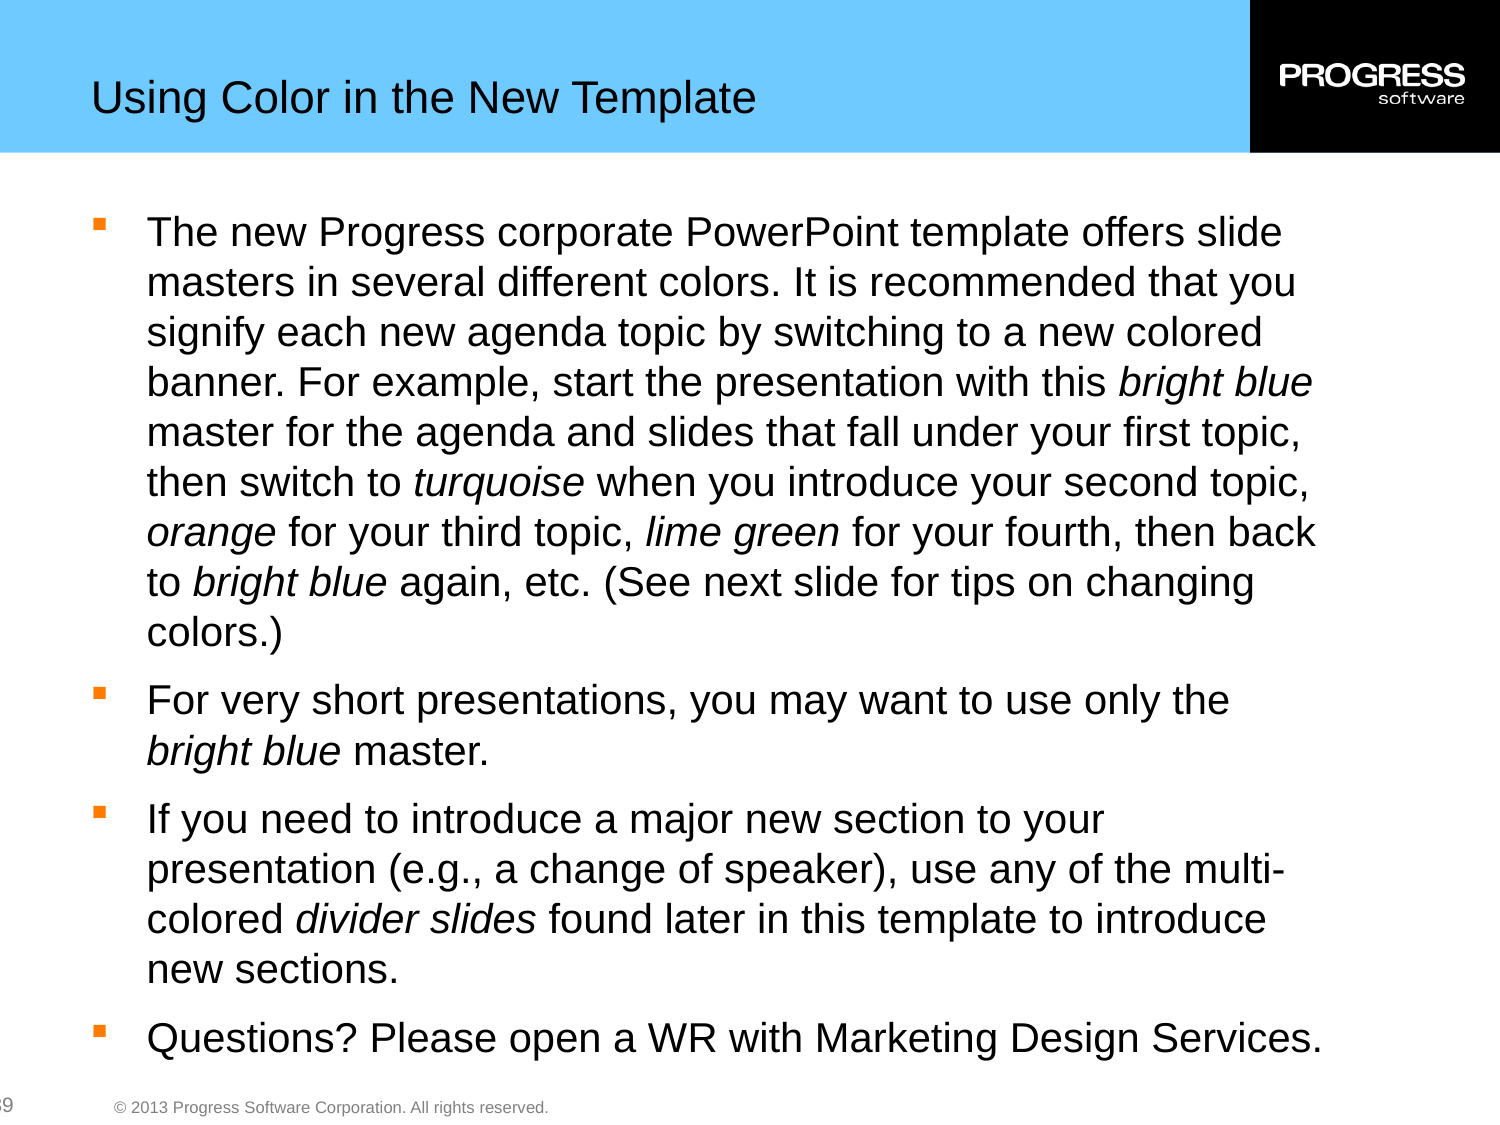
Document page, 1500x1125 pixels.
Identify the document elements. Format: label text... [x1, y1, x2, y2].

title Using Color in the New Template [75, 64, 1201, 132]
list The new Progress corporate PowerPoint template offers slide masters in several different colors. It is recommended that you signify each new agenda topic by switching to a new colored banner. For example, start the presentation with this bright blue master for the agenda and slides that fall under your first topic, then switch to turquoise when you introduce your second topic, orange for your third topic, lime green for your fourth, then back to bright blue again, etc. (See next slide for tips on changing colors.) For very short presentations, you may want to use only the bright blue master. If you need to introduce a major new section to your presentation (e.g., a change of speaker), use any of the multi-colored divider slides found later in this template to introduce new sections. Questions? Please open a WR with Marketing Design Services. [75, 196, 1351, 1068]
picture [1280, 63, 1465, 104]
